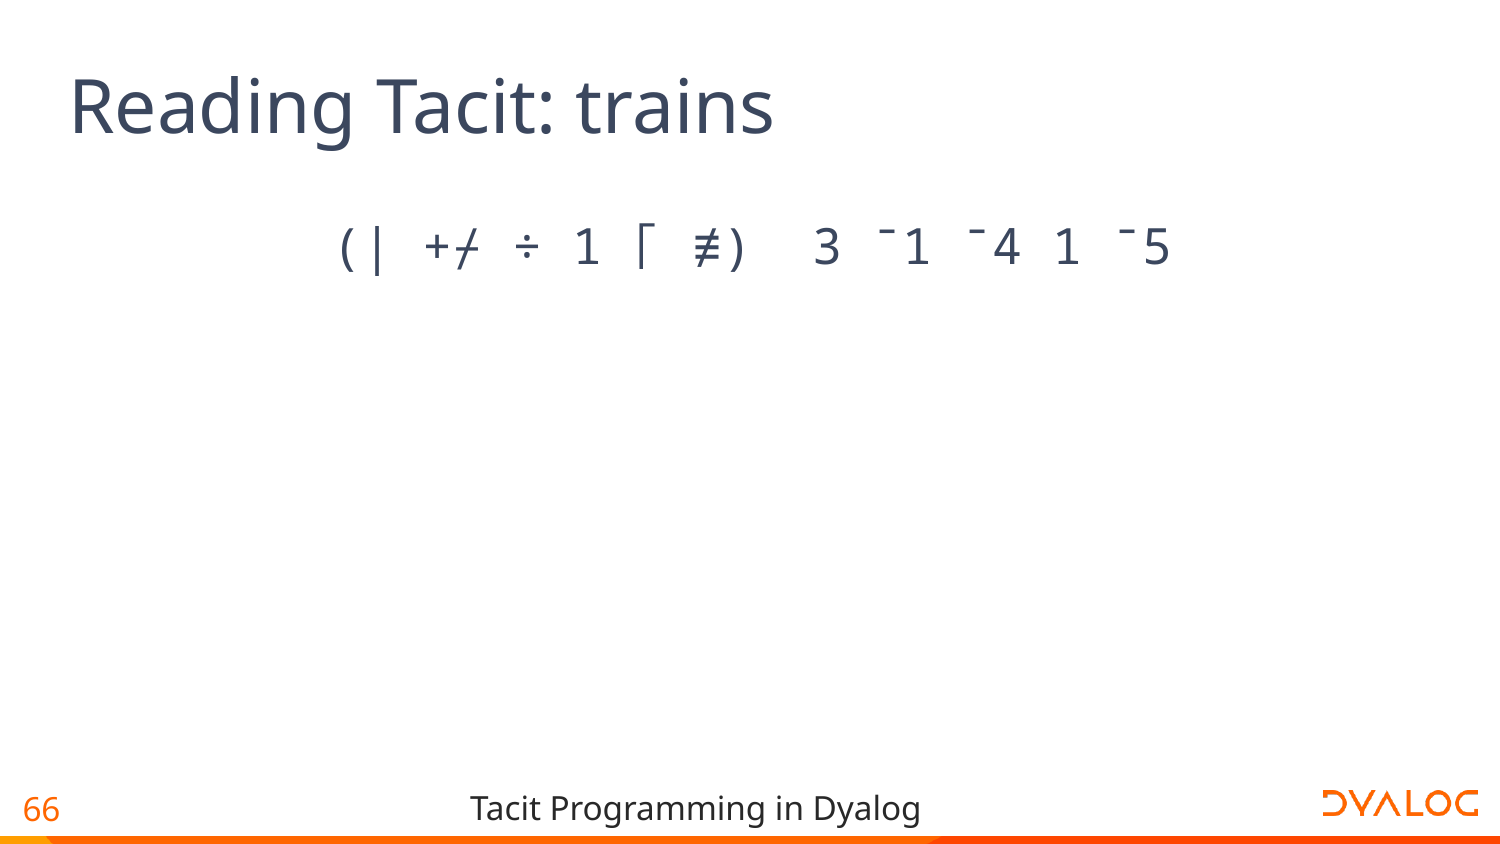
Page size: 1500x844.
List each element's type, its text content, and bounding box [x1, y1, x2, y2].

picture [0, 836, 1500, 844]
list (| +⌿ ÷ 1 ⌈ ≢) 3 ¯1 ¯4 1 ¯5 [53, 207, 1453, 740]
picture [1323, 790, 1478, 816]
title Reading Tacit: trains [53, 43, 1121, 157]
